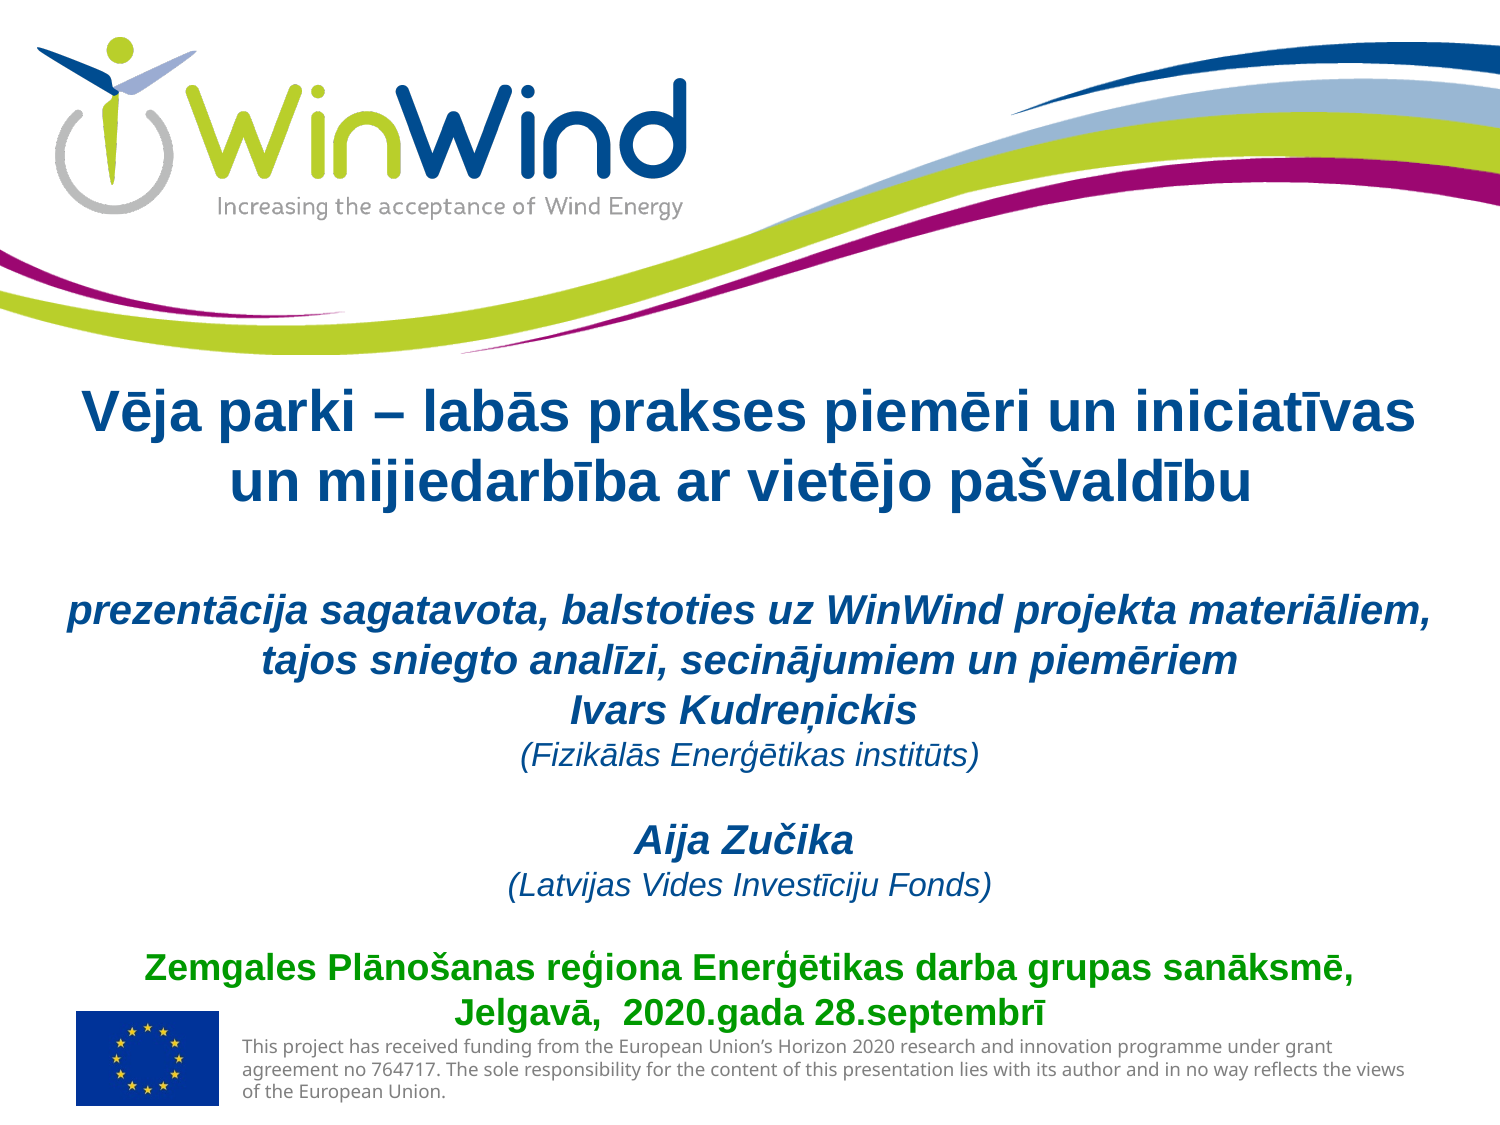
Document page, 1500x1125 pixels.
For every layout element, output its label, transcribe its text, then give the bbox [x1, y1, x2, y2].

picture [0, 10, 1500, 355]
title Vēja parki – labās prakses piemēri un iniciatīvas un mijiedarbība ar vietējo pašvaldību prezentācija sagatavota, balstoties uz WinWind projekta materiāliem, tajos sniegto analīzi, secinājumiem un piemēriem Ivars Kudreņickis (Fizikālās Enerģētikas institūts) Aija Zučika (Latvijas Vides Investīciju Fonds) Zemgales Plānošanas reģiona Enerģētikas darba grupas sanāksmē, Jelgavā, 2020.gada 28.septembrī [29, 385, 1471, 941]
picture [76, 1011, 219, 1106]
